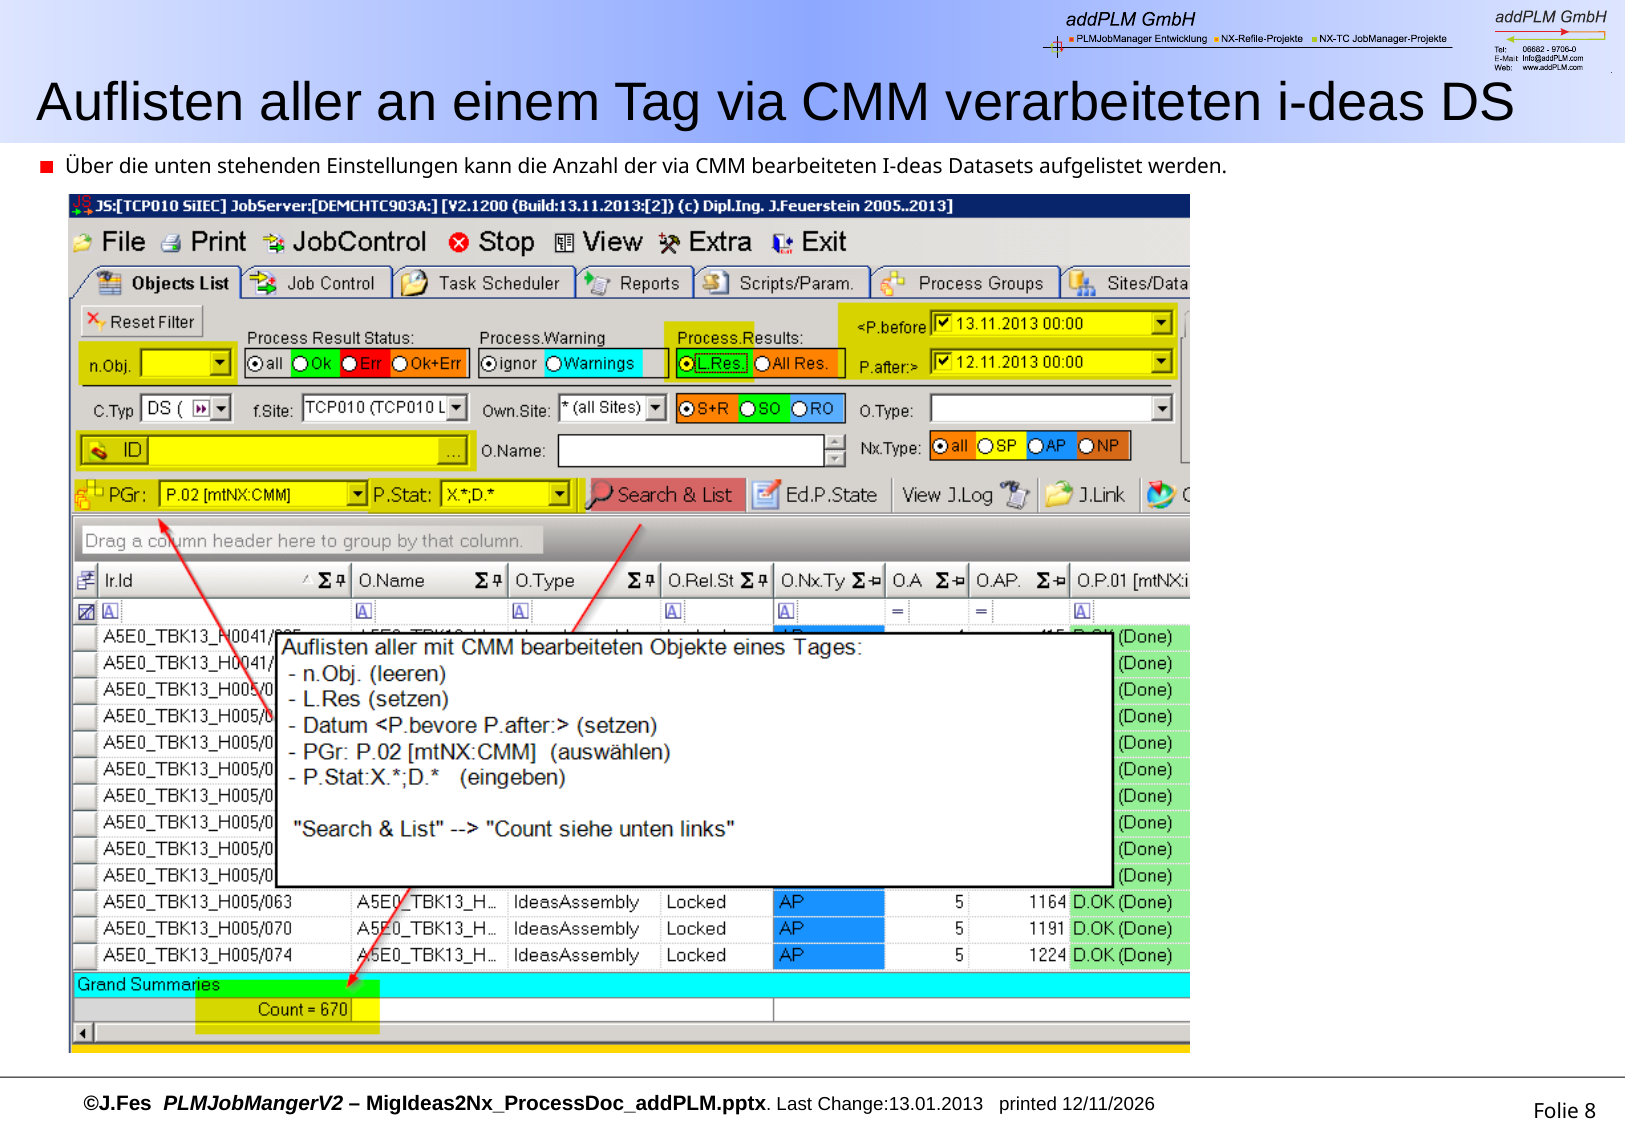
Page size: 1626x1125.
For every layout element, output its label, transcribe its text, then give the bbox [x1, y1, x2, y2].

slide_number Folie 8 [1425, 1089, 1612, 1116]
picture [37, 158, 53, 173]
title Auflisten aller an einem Tag via CMM verarbeiteten i-deas DS [21, 59, 1612, 138]
picture [68, 194, 1190, 1053]
list Über die unten stehenden Einstellungen kann die Anzahl der via CMM bearbeiteten I-deas Datasets aufgelistet werden. [22, 152, 1600, 182]
